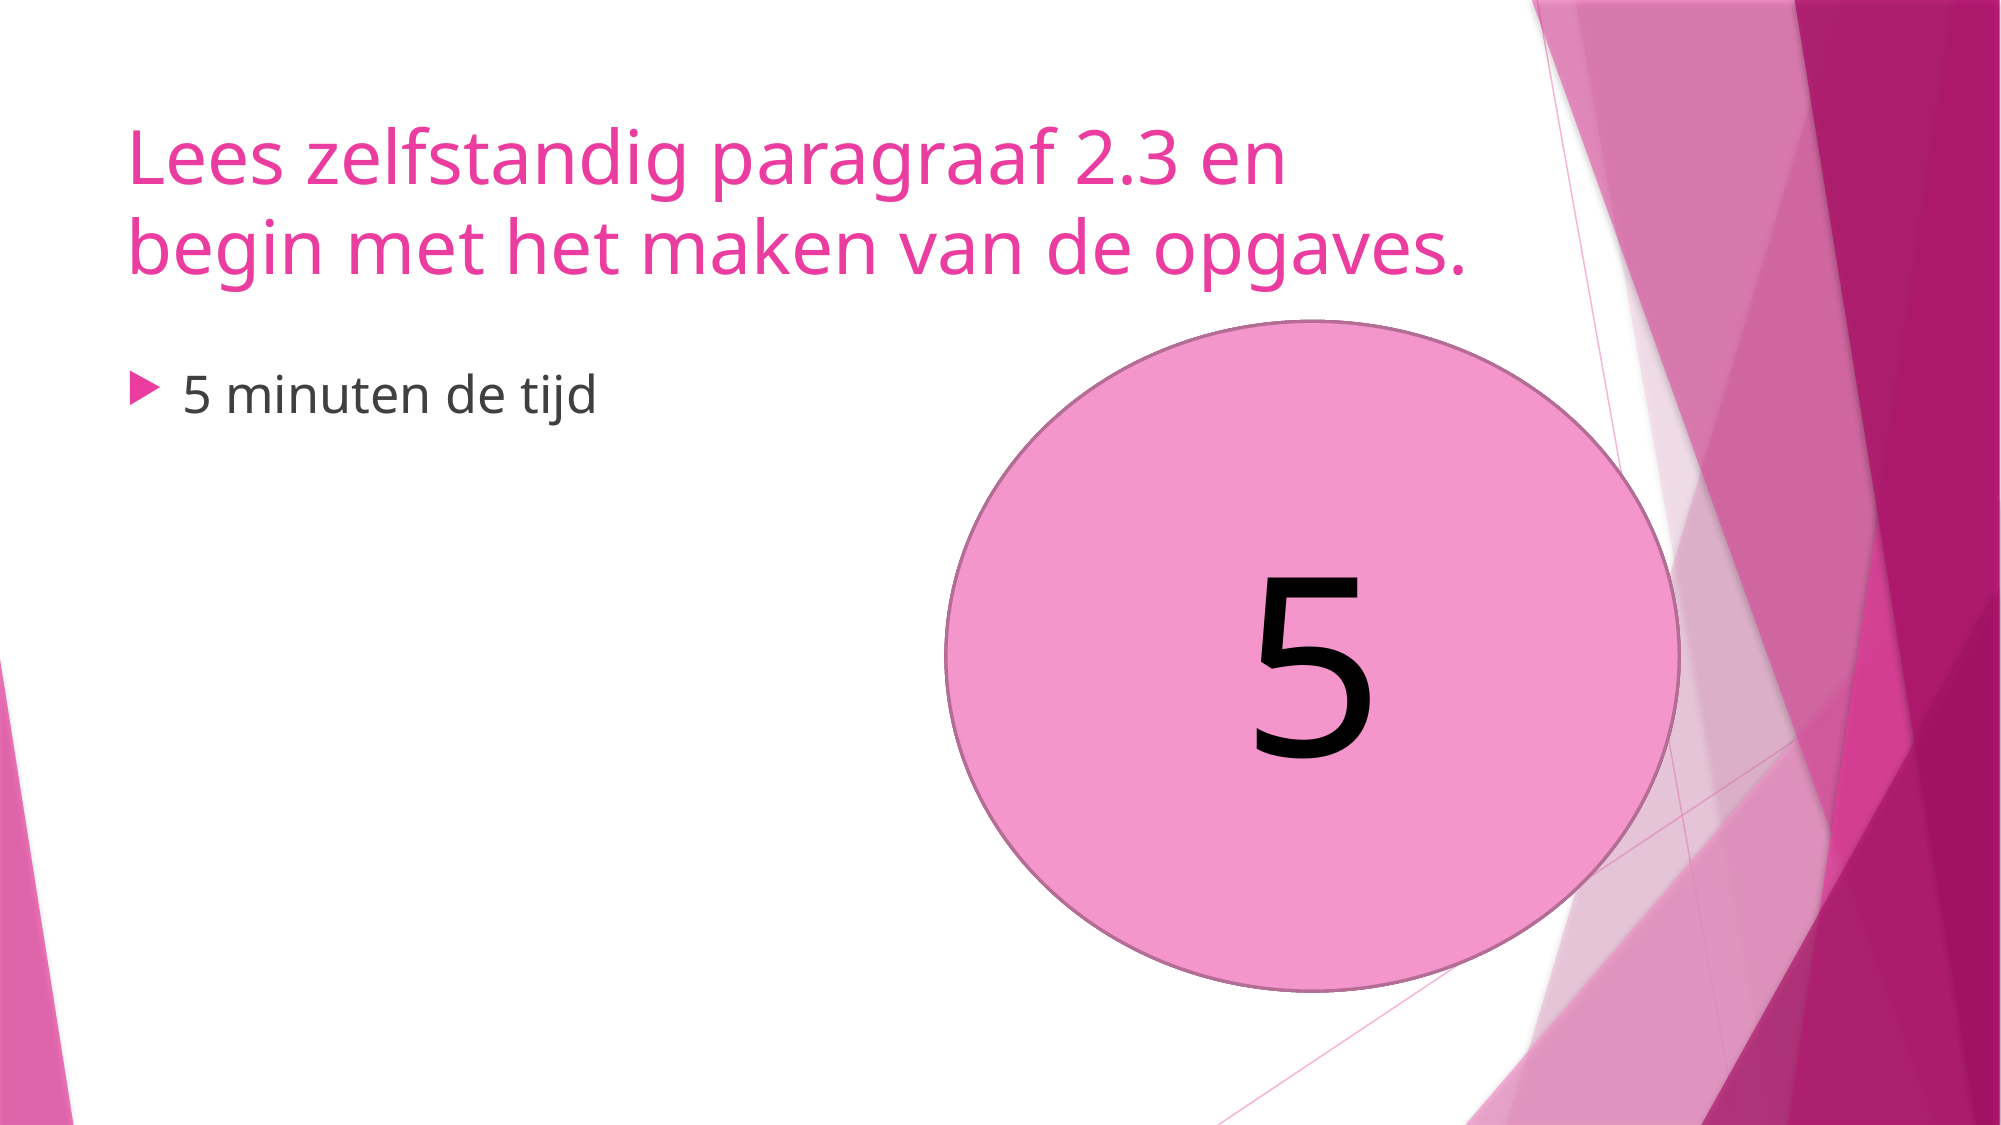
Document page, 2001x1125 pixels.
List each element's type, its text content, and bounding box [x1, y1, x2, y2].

text_box 5 [944, 319, 1681, 993]
list 5 minuten de tijd [111, 354, 774, 992]
title Lees zelfstandig paragraaf 2.3 en begin met het maken van de opgaves. [111, 101, 1522, 319]
